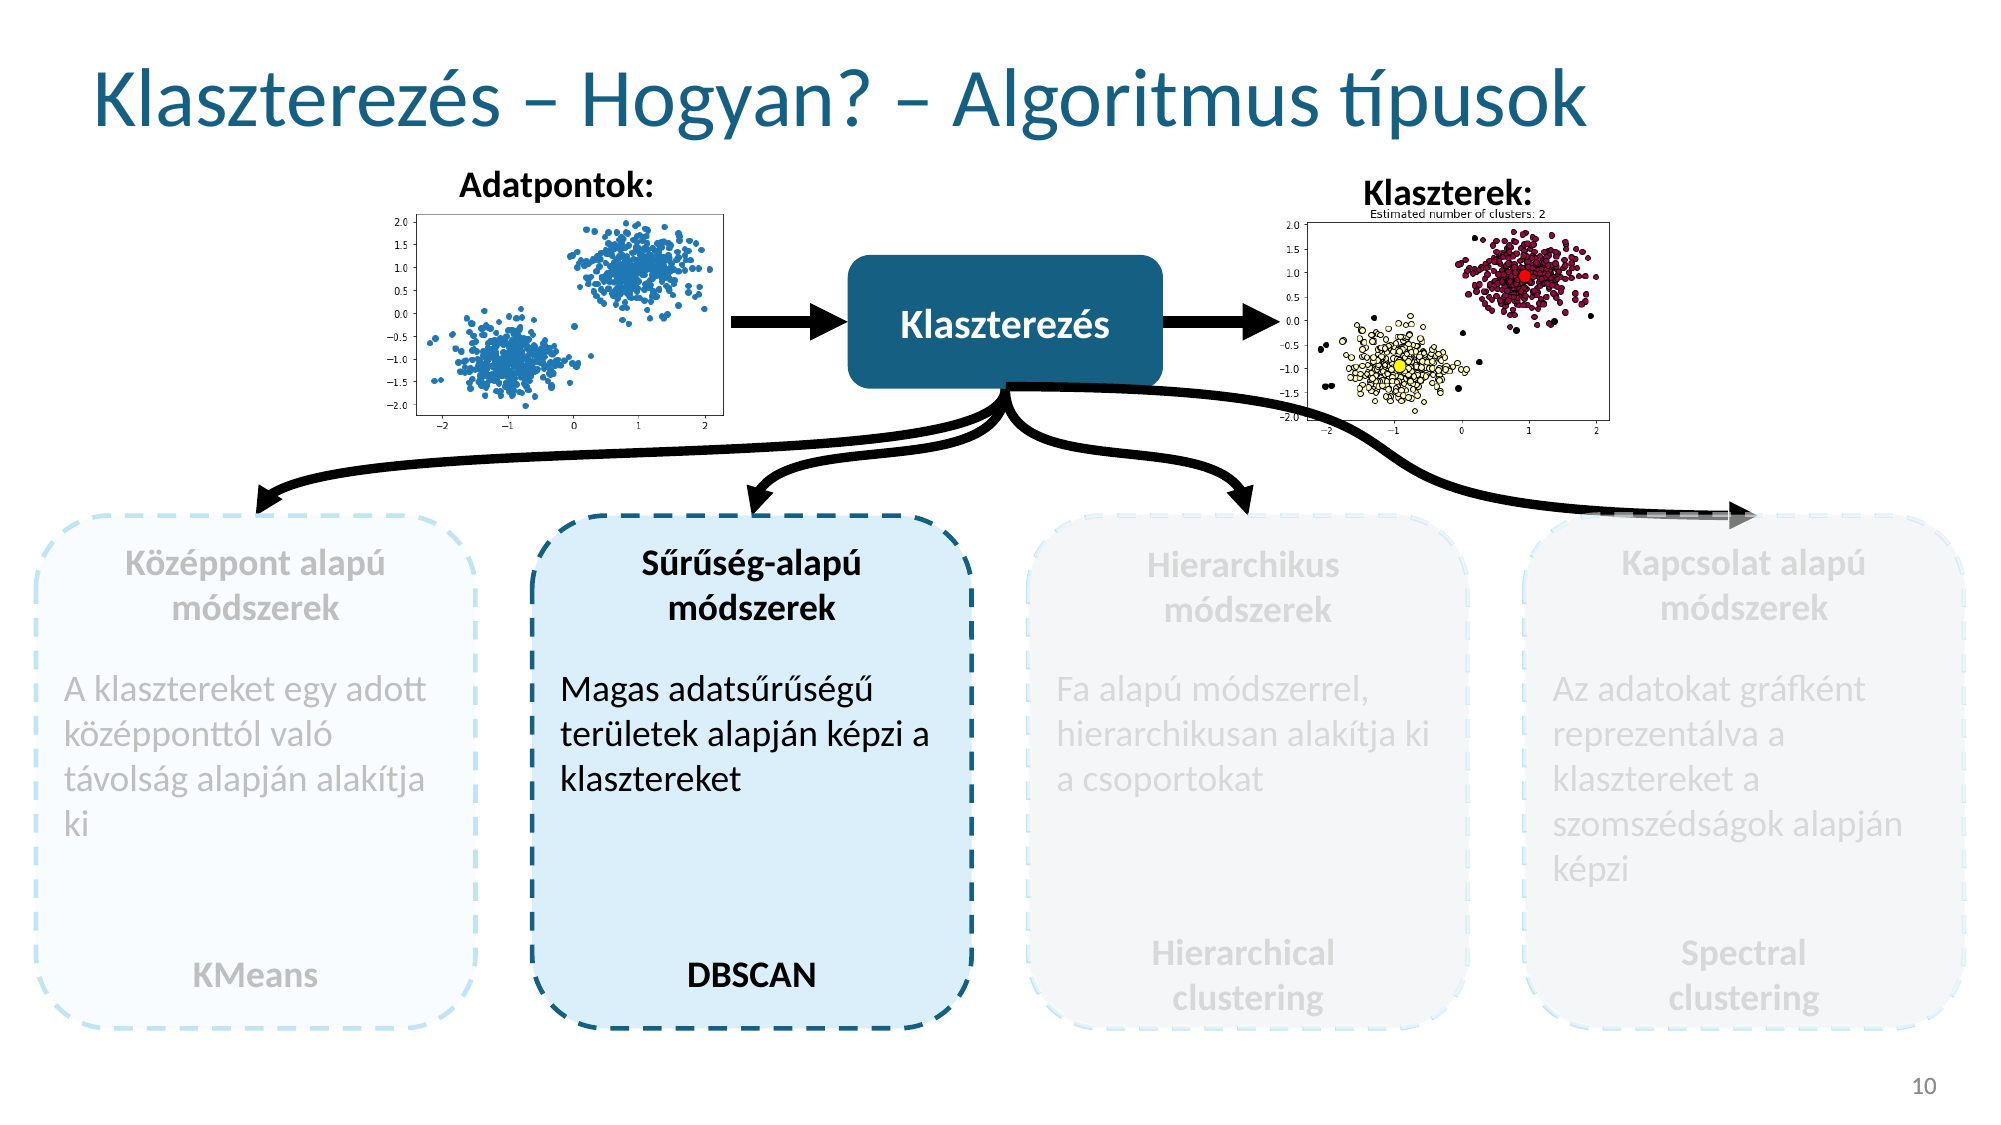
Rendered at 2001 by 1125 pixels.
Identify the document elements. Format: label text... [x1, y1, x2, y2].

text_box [566, 76, 695, 152]
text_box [35, 515, 476, 1029]
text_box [1523, 515, 1965, 1029]
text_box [382, 152, 1316, 441]
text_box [814, 441, 943, 515]
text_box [531, 515, 973, 1029]
title Klaszterezés – Hogyan? – Algoritmus típusok [78, 59, 1755, 140]
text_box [1447, 152, 1618, 441]
text_box 10 [1772, 1062, 1952, 1107]
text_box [1027, 515, 1469, 1029]
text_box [566, 441, 695, 515]
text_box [1062, 441, 1191, 515]
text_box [1316, 74, 1447, 828]
